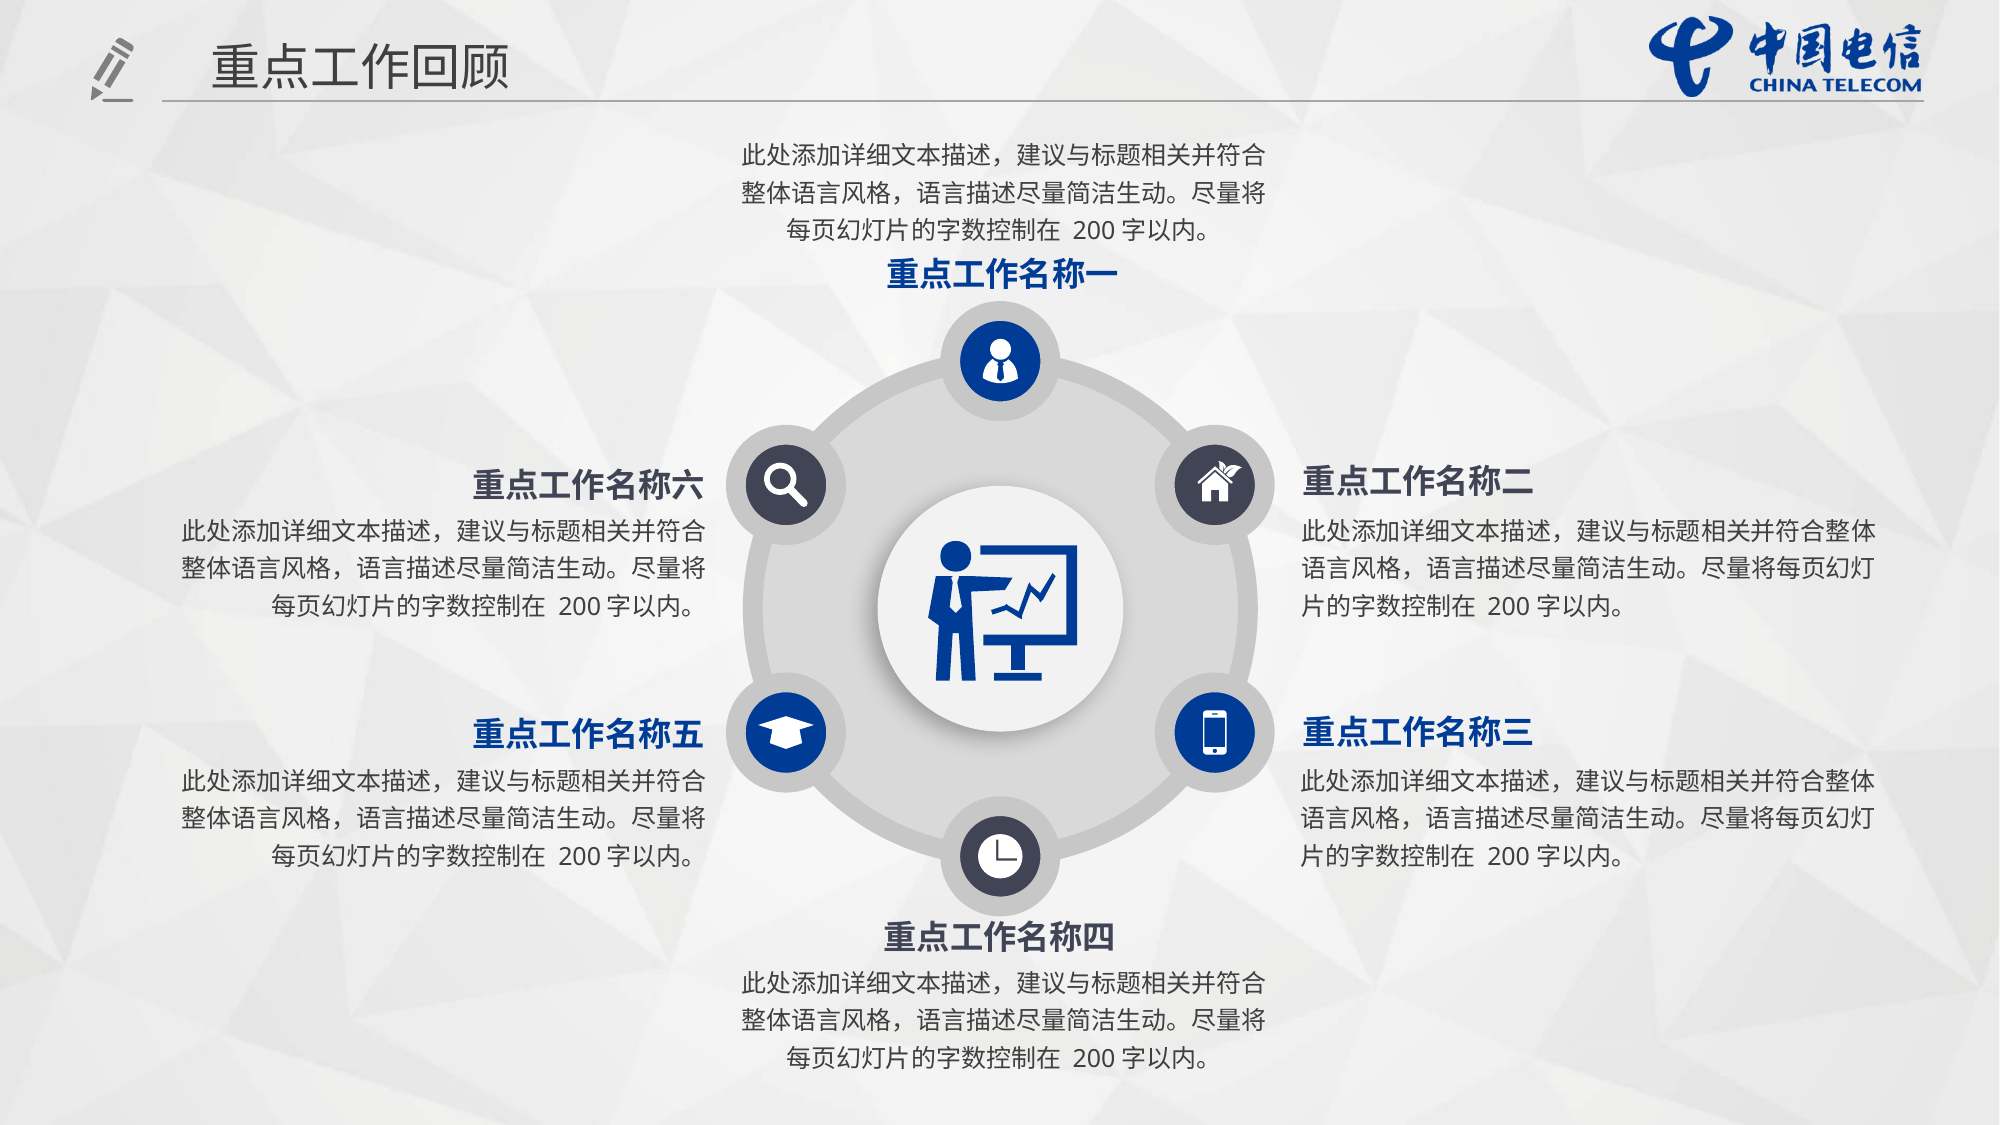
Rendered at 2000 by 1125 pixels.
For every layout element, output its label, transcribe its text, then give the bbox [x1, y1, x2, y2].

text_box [735, 434, 837, 536]
text_box [115, 37, 134, 52]
text_box 重点工作回顾 [196, 28, 526, 100]
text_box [1164, 434, 1265, 536]
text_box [735, 682, 837, 783]
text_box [161, 706, 722, 879]
text_box [93, 52, 115, 82]
text_box [90, 86, 104, 101]
text_box [104, 59, 126, 89]
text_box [752, 360, 1249, 857]
picture [0, 0, 2000, 1125]
text_box [110, 45, 130, 59]
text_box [949, 805, 1051, 907]
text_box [721, 123, 1287, 302]
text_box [161, 456, 722, 629]
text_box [1285, 703, 1893, 879]
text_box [949, 310, 1051, 412]
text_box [1164, 682, 1265, 783]
text_box [102, 98, 134, 102]
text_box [1285, 453, 1893, 629]
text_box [721, 908, 1287, 1081]
